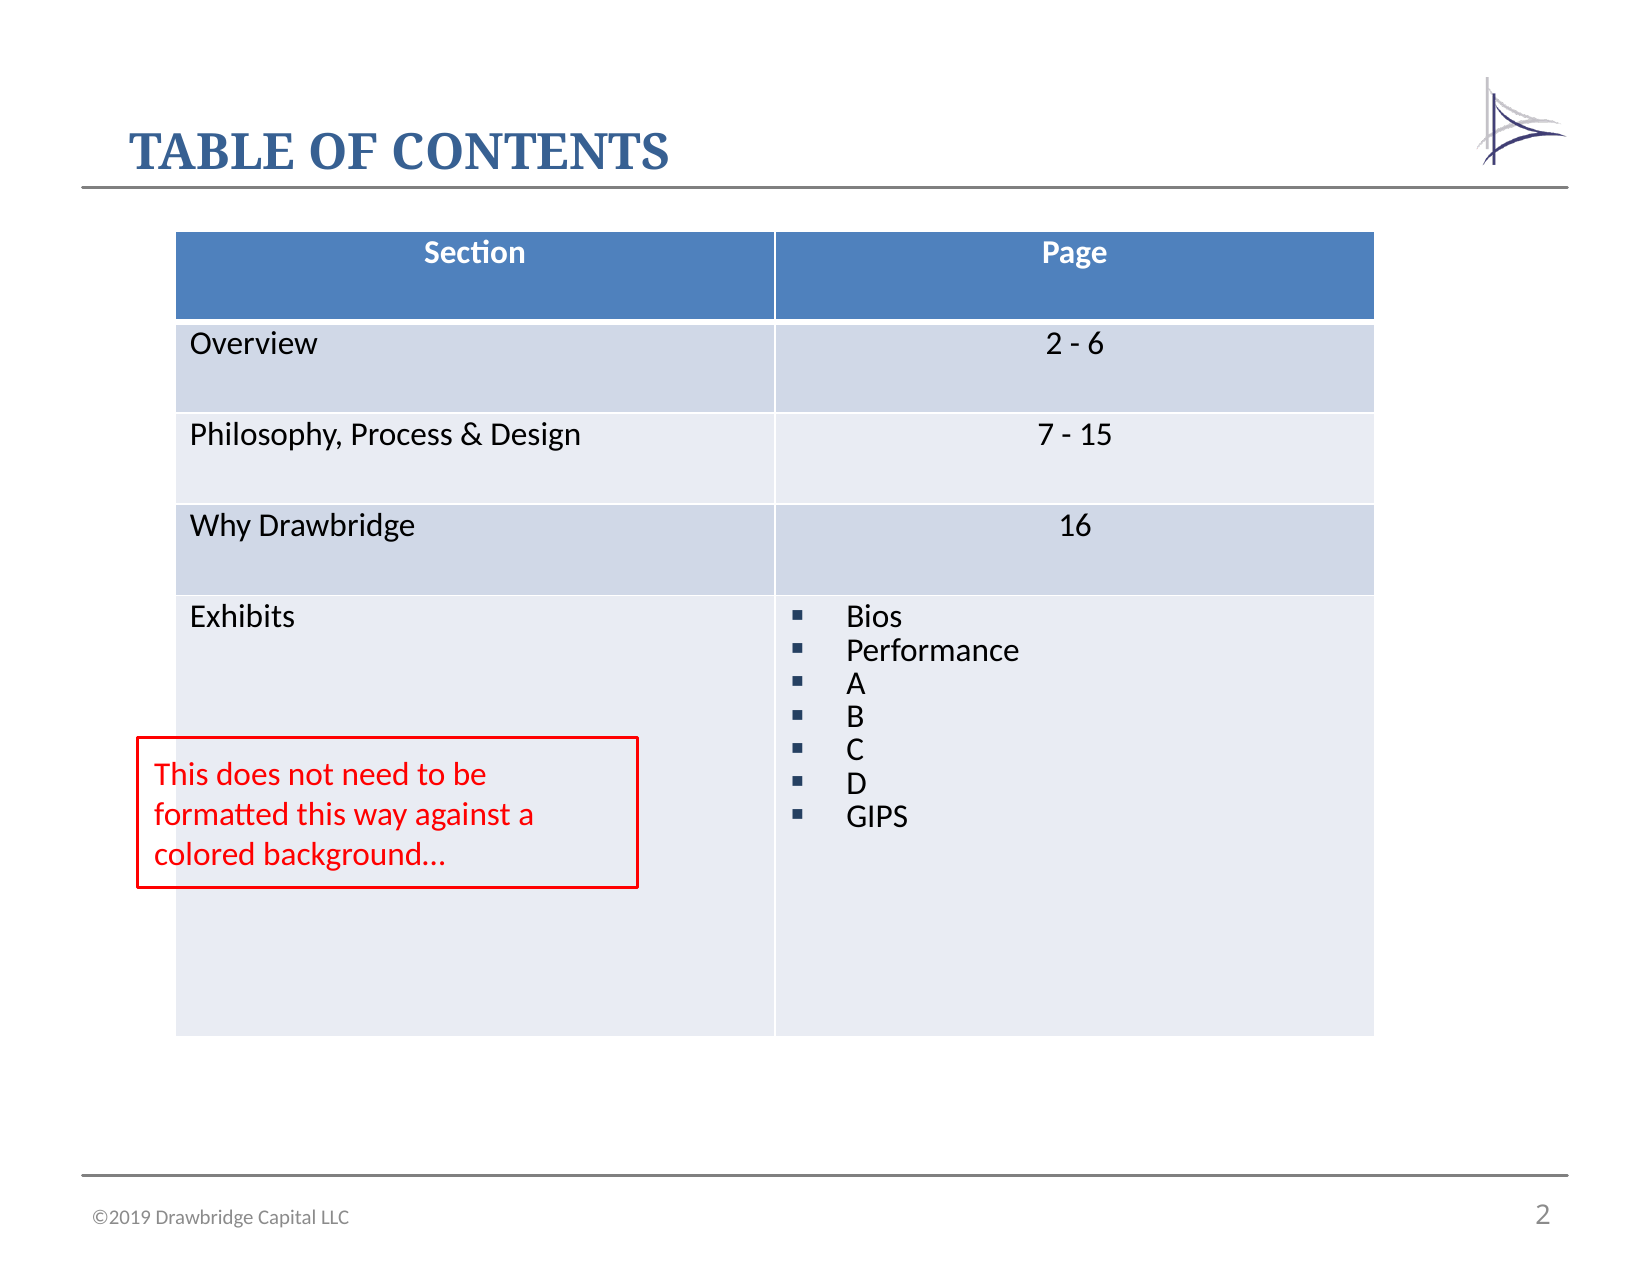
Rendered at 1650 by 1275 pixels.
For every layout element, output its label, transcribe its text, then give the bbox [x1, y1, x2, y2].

table_header Section [176, 232, 774, 319]
title Table of Contents [82, 90, 1568, 187]
text_box This does not need to be formatted this way against a colored background… [137, 737, 638, 888]
table_cell 2 - 6 [776, 325, 1374, 412]
picture [1470, 77, 1575, 177]
table_cell 7 - 15 [776, 414, 1374, 503]
table_cell Overview [176, 325, 774, 412]
table_cell 16 [776, 505, 1374, 595]
table_header Page [776, 232, 1374, 319]
table_cell Why Drawbridge [176, 505, 774, 595]
text_box [52, 208, 1538, 1139]
slide_number 1 [1470, 1181, 1568, 1250]
table_cell Bios Performance A B C D GIPS [776, 596, 1374, 1036]
table_cell Exhibits [176, 596, 774, 1036]
table_cell Philosophy, Process & Design [176, 414, 774, 503]
text_box ©2019 Drawbridge Capital LLC [75, 1182, 460, 1250]
